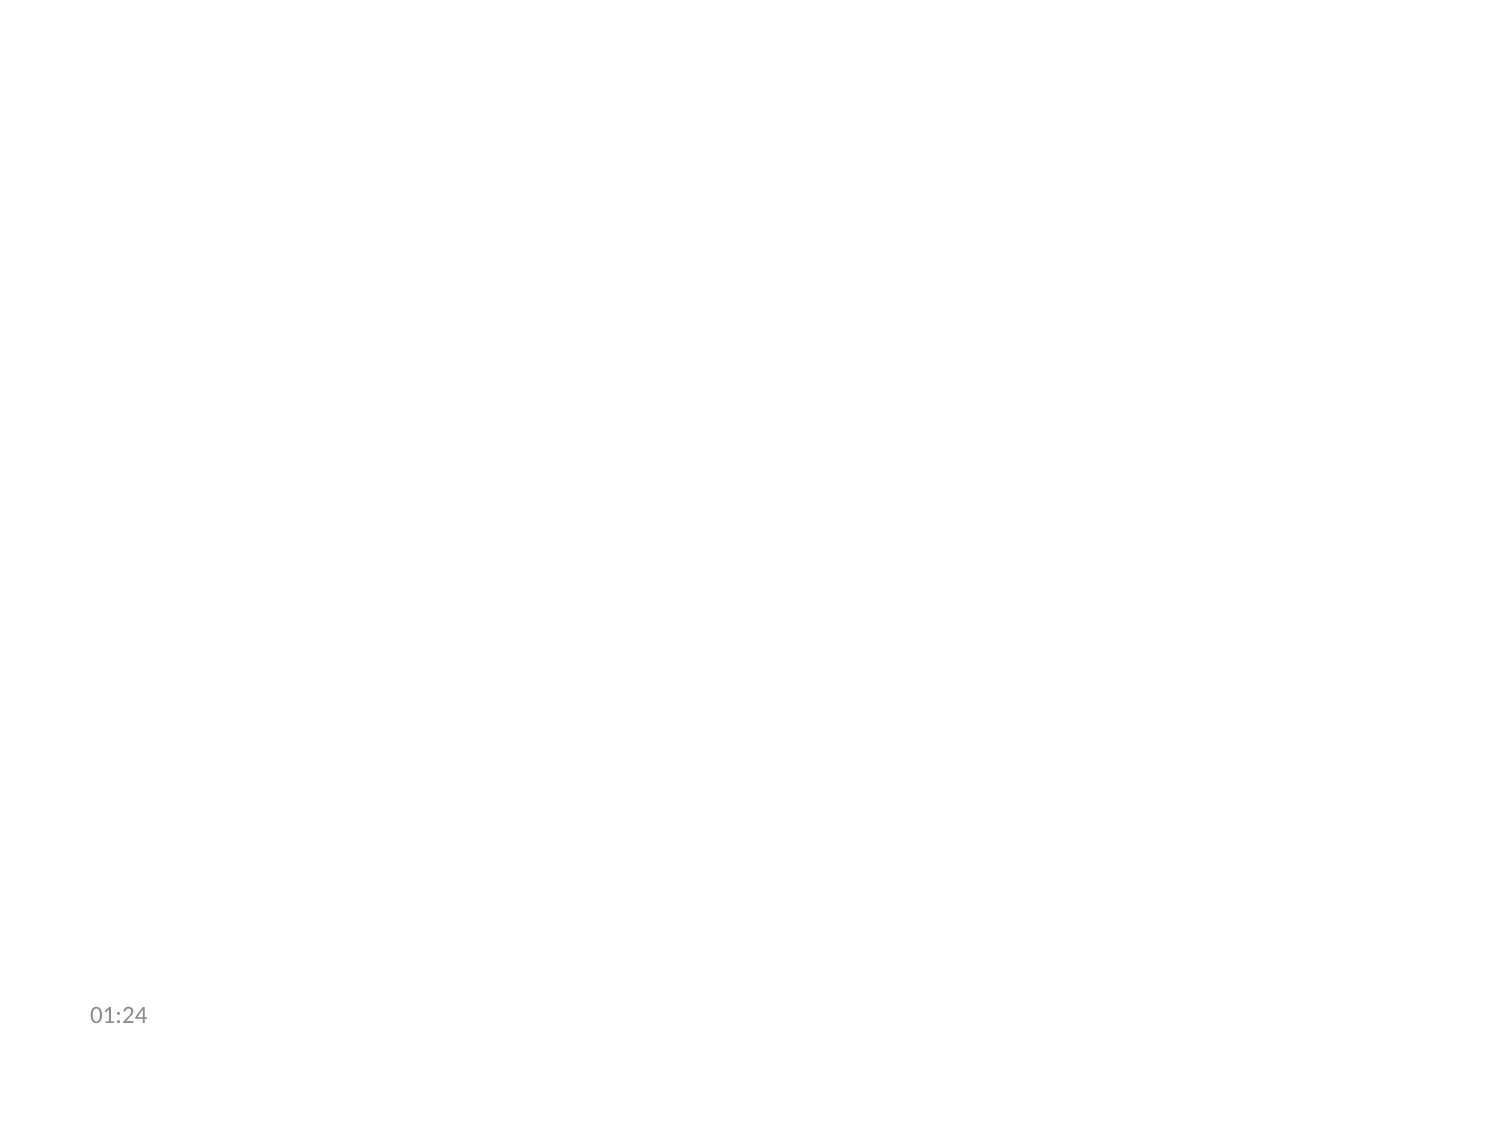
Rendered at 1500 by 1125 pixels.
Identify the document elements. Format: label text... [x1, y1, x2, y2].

text_box 15:35 [75, 983, 425, 1044]
